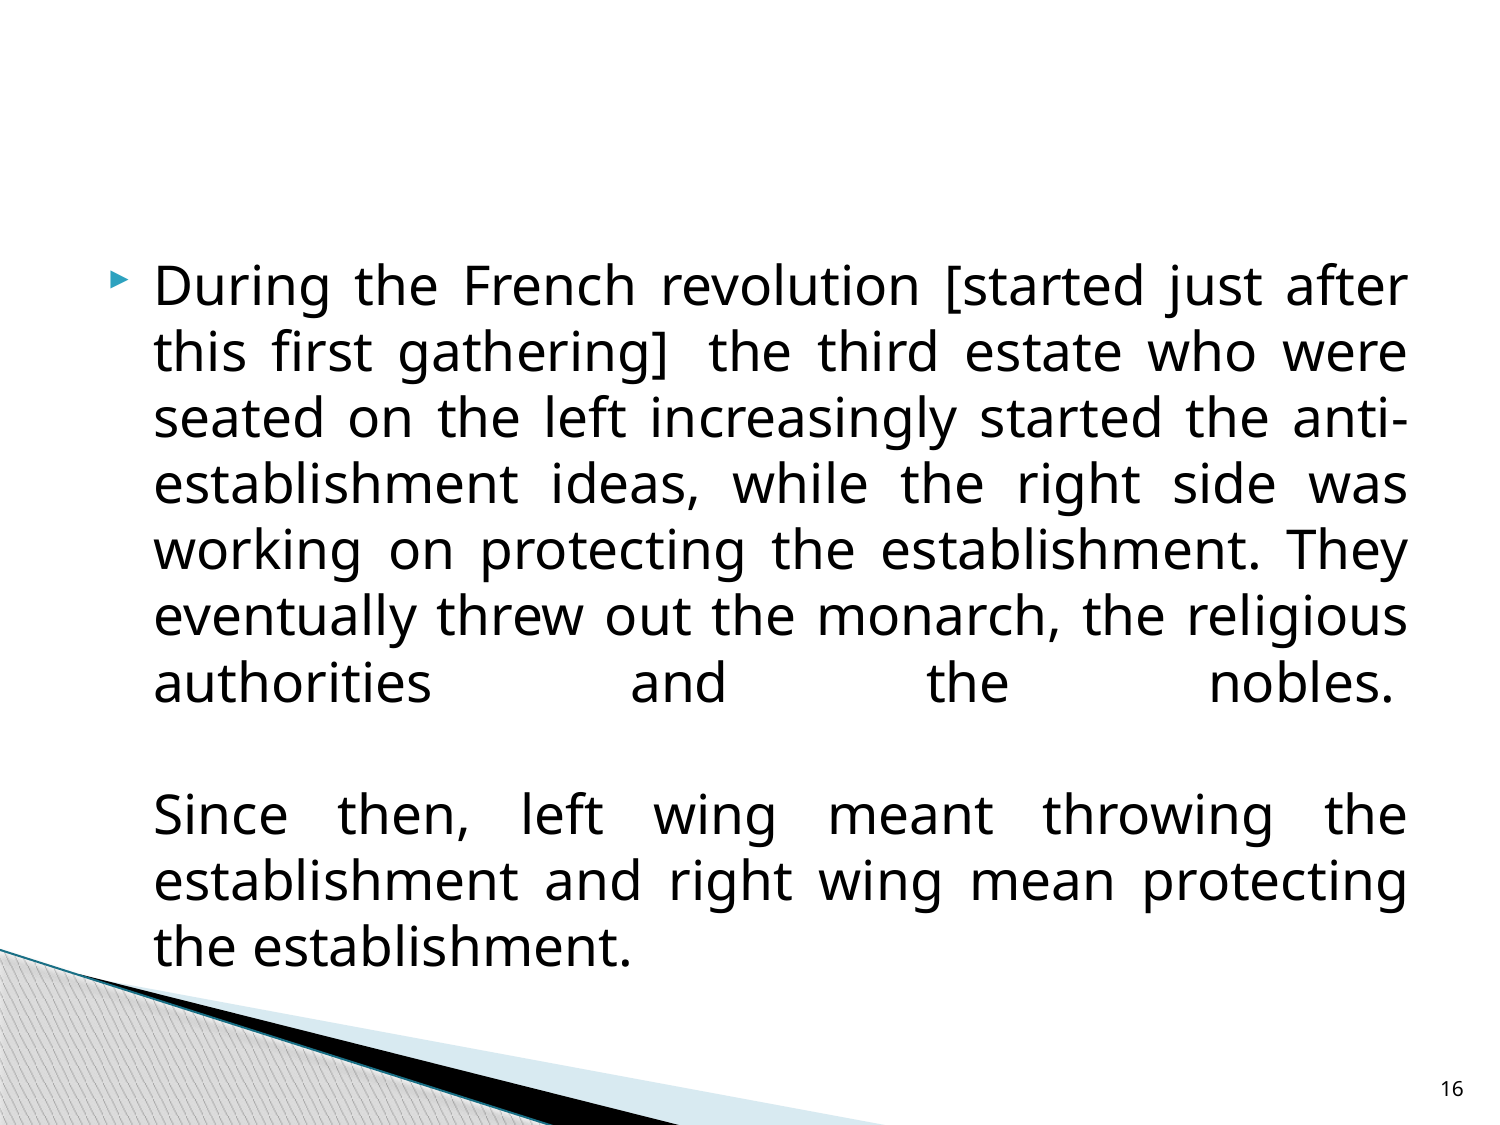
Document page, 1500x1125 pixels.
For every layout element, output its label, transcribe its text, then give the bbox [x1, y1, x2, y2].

slide_number 16 [1418, 1051, 1479, 1112]
list During the French revolution [started just after this first gathering] the third estate who were seated on the left increasingly started the anti-establishment ideas, while the right side was working on protecting the establishment. They eventually threw out the monarch, the religious authorities and the nobles. Since then, left wing meant throwing the establishment and right wing mean protecting the establishment. [75, 243, 1425, 986]
